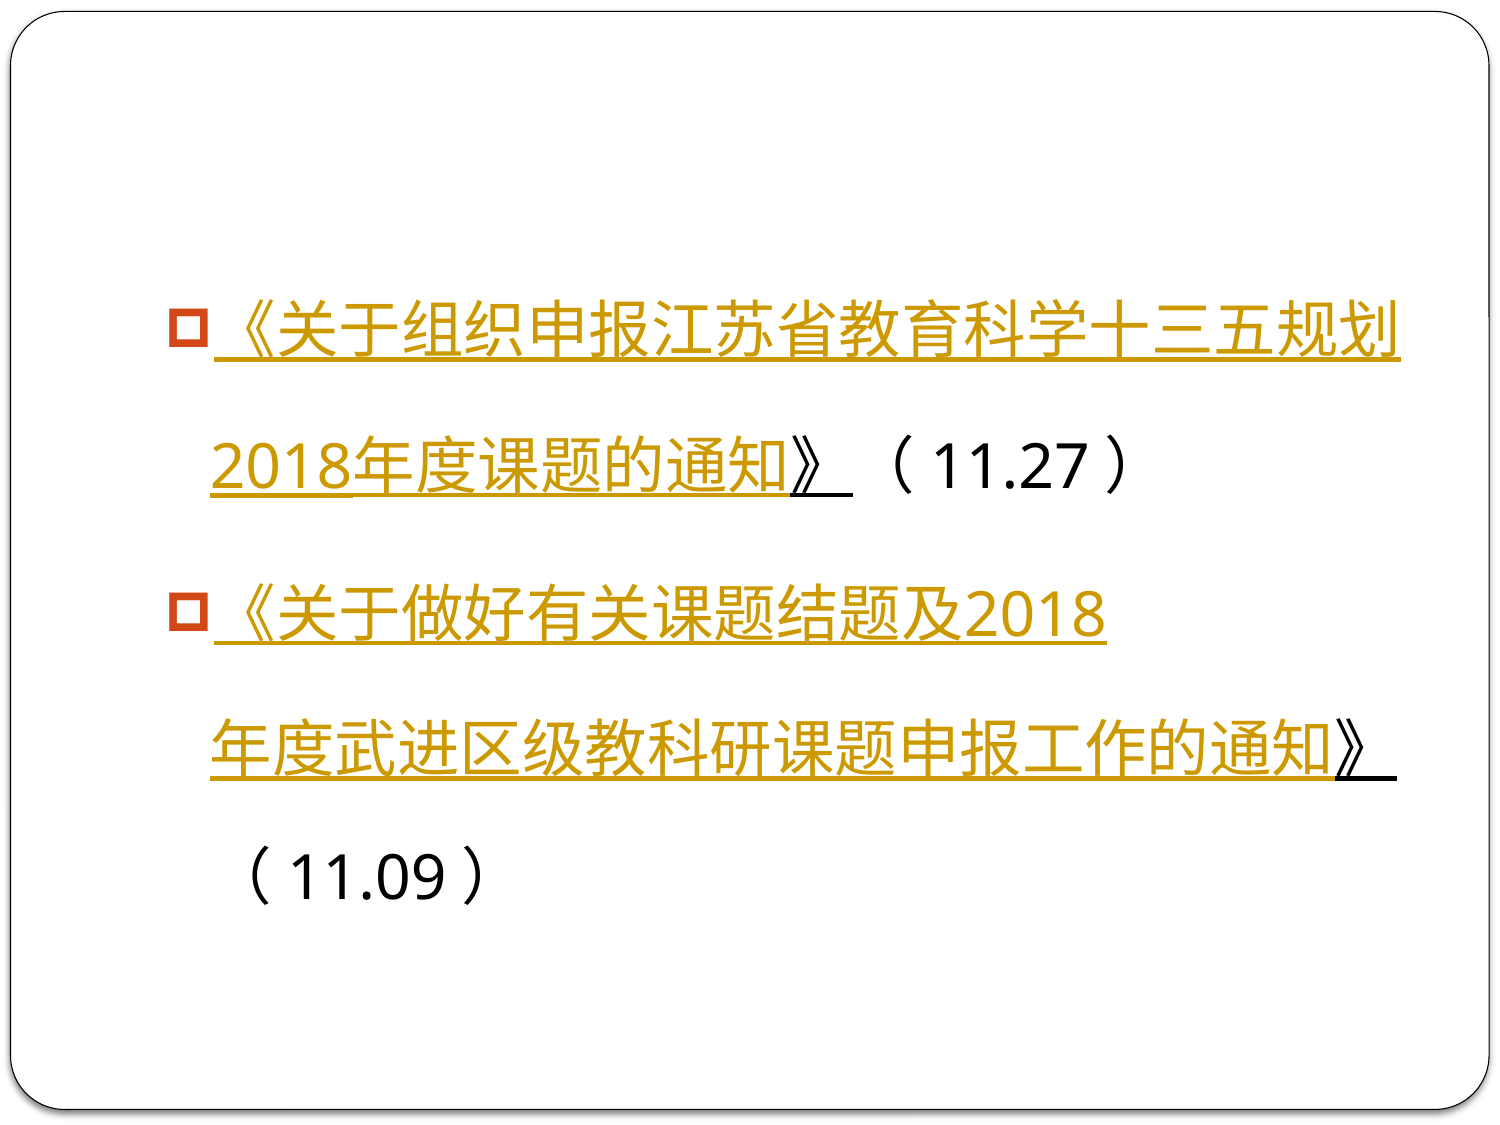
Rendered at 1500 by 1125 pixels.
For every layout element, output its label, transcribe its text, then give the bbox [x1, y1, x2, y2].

list 《关于组织申报江苏省教育科学十三五规划2018年度课题的通知》（11.27） 《关于做好有关课题结题及2018年度武进区级教科研课题申报工作的通知》（11.09） [150, 237, 1425, 988]
